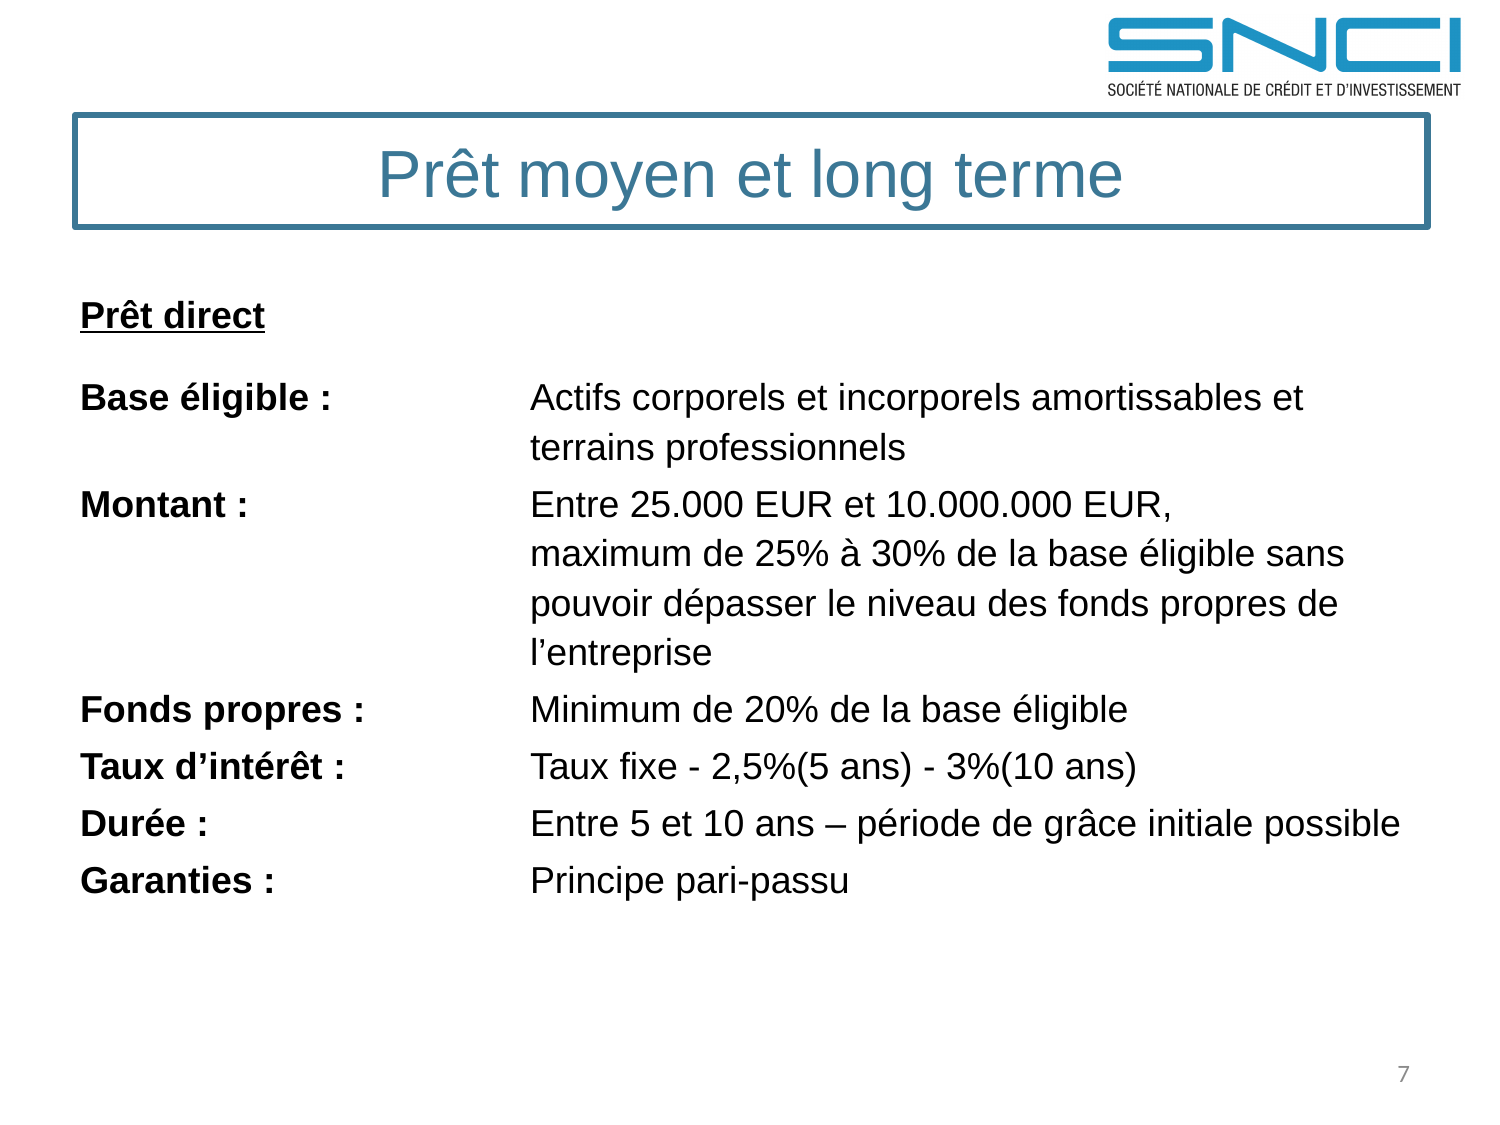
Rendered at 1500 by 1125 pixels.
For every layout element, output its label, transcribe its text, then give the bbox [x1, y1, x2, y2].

slide_number 7 [1074, 1042, 1425, 1103]
list Prêt direct Base éligible : Actifs corporels et incorporels amortissables et terrains professionnels Montant : Entre 25.000 EUR et 10.000.000 EUR, maximum de 25% à 30% de la base éligible sans pouvoir dépasser le niveau des fonds propres de l’entreprise Fonds propres : Minimum de 20% de la base éligible Taux d’intérêt : Taux fixe - 2,5%(5 ans) - 3%(10 ans) Durée : Entre 5 et 10 ans – période de grâce initiale possible Garanties : Principe pari-passu [64, 278, 1455, 1062]
title Prêt moyen et long terme [73, 113, 1430, 229]
picture [1105, 14, 1465, 100]
